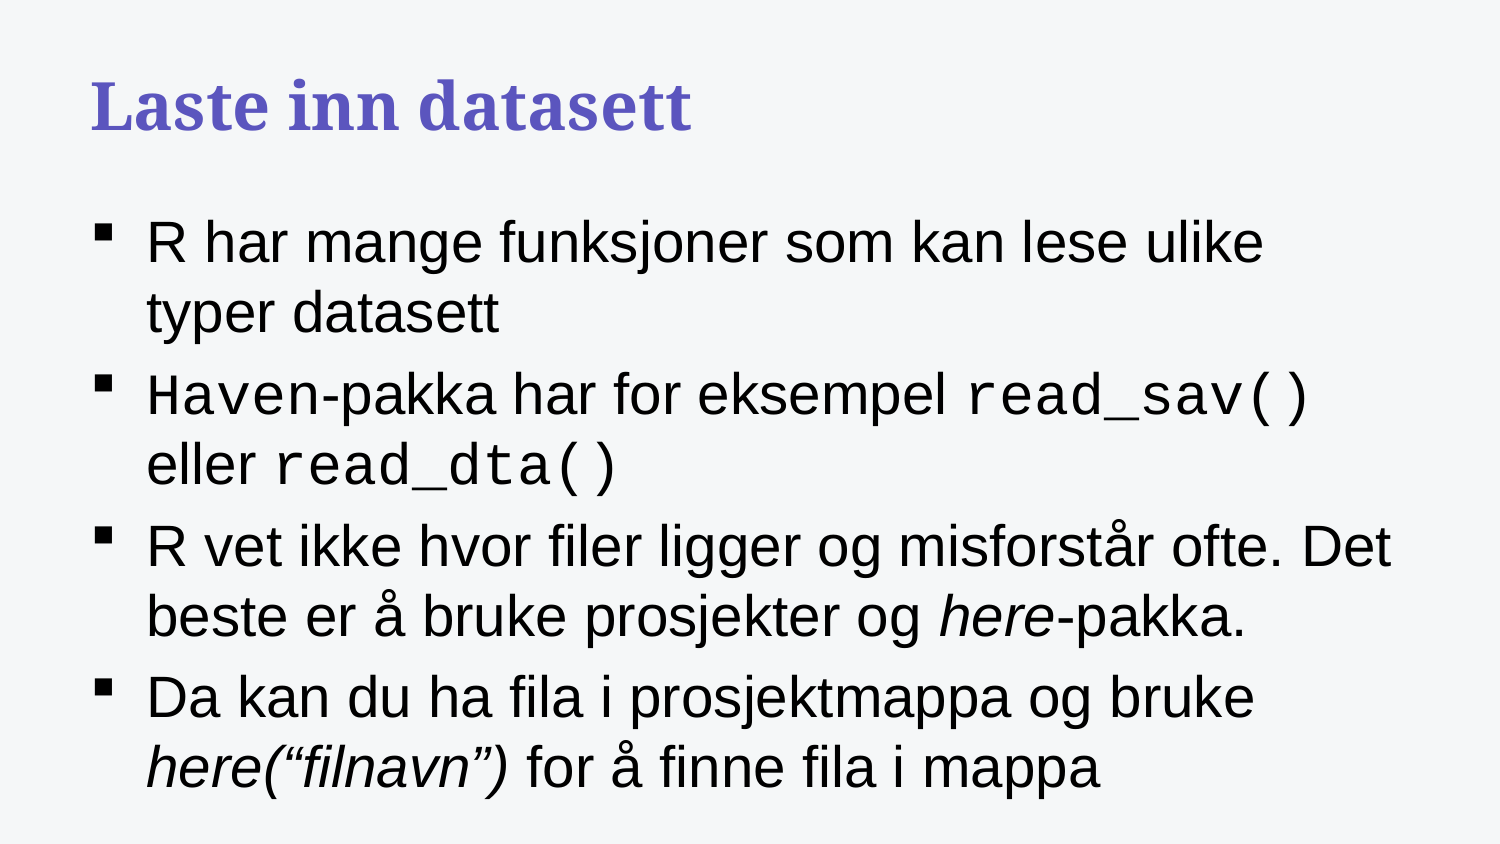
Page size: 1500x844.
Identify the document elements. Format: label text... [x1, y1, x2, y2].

title Laste inn datasett [75, 33, 1425, 175]
list R har mange funksjoner som kan lese ulike typer datasett Haven-pakka har for eksempel read_sav() eller read_dta() R vet ikke hvor filer ligger og misforstår ofte. Det beste er å bruke prosjekter og here-pakka. Da kan du ha fila i prosjektmappa og bruke here(“filnavn”) for å finne fila i mappa [75, 196, 1425, 754]
